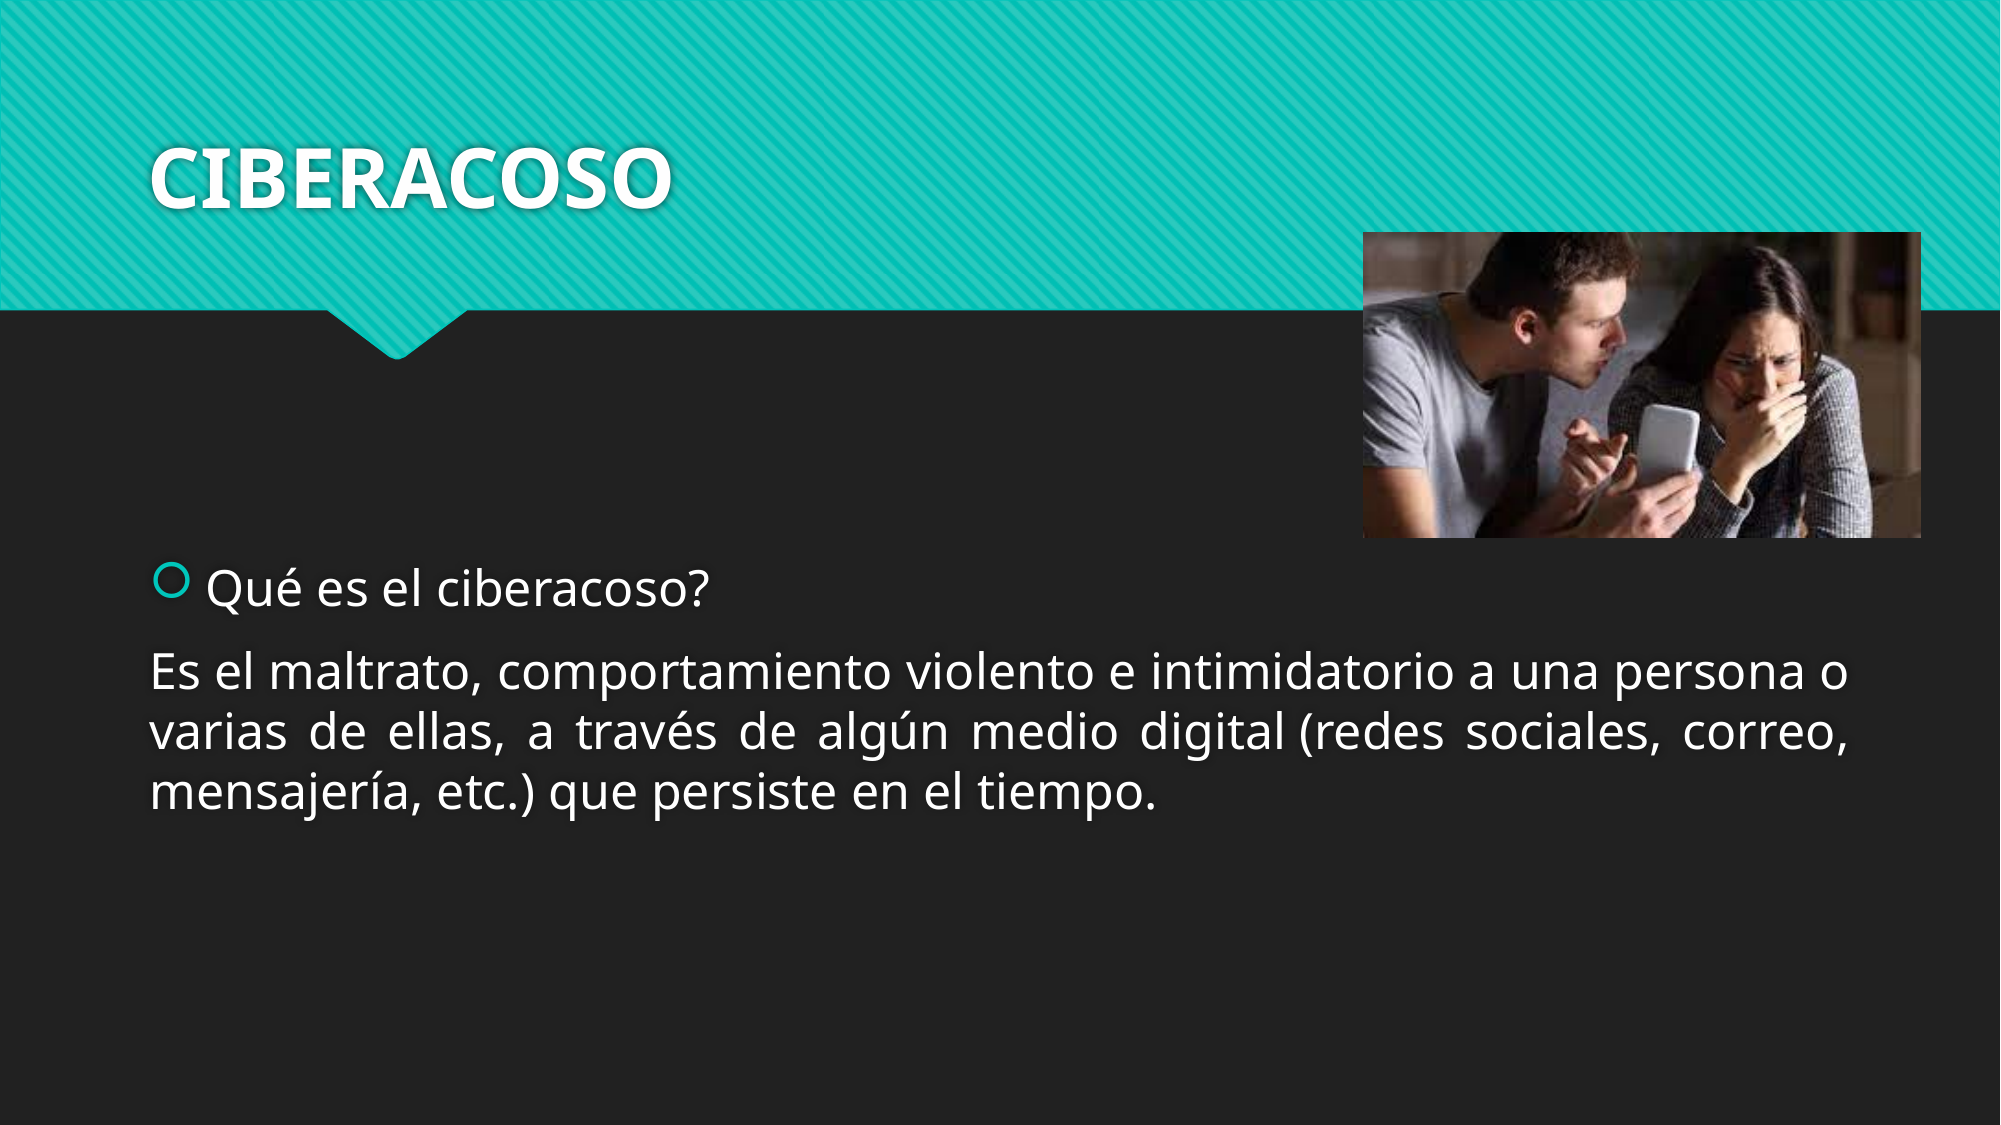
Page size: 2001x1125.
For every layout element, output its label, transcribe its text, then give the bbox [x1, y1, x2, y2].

picture [1363, 232, 1921, 538]
list Qué es el ciberacoso? Es el maltrato, comportamiento violento e intimidatorio a una persona o varias de ellas, a través de algún medio digital (redes sociales, correo, mensajería, etc.) que persiste en el tiempo. [134, 364, 1866, 1012]
title CIBERACOSO [132, 73, 1868, 233]
